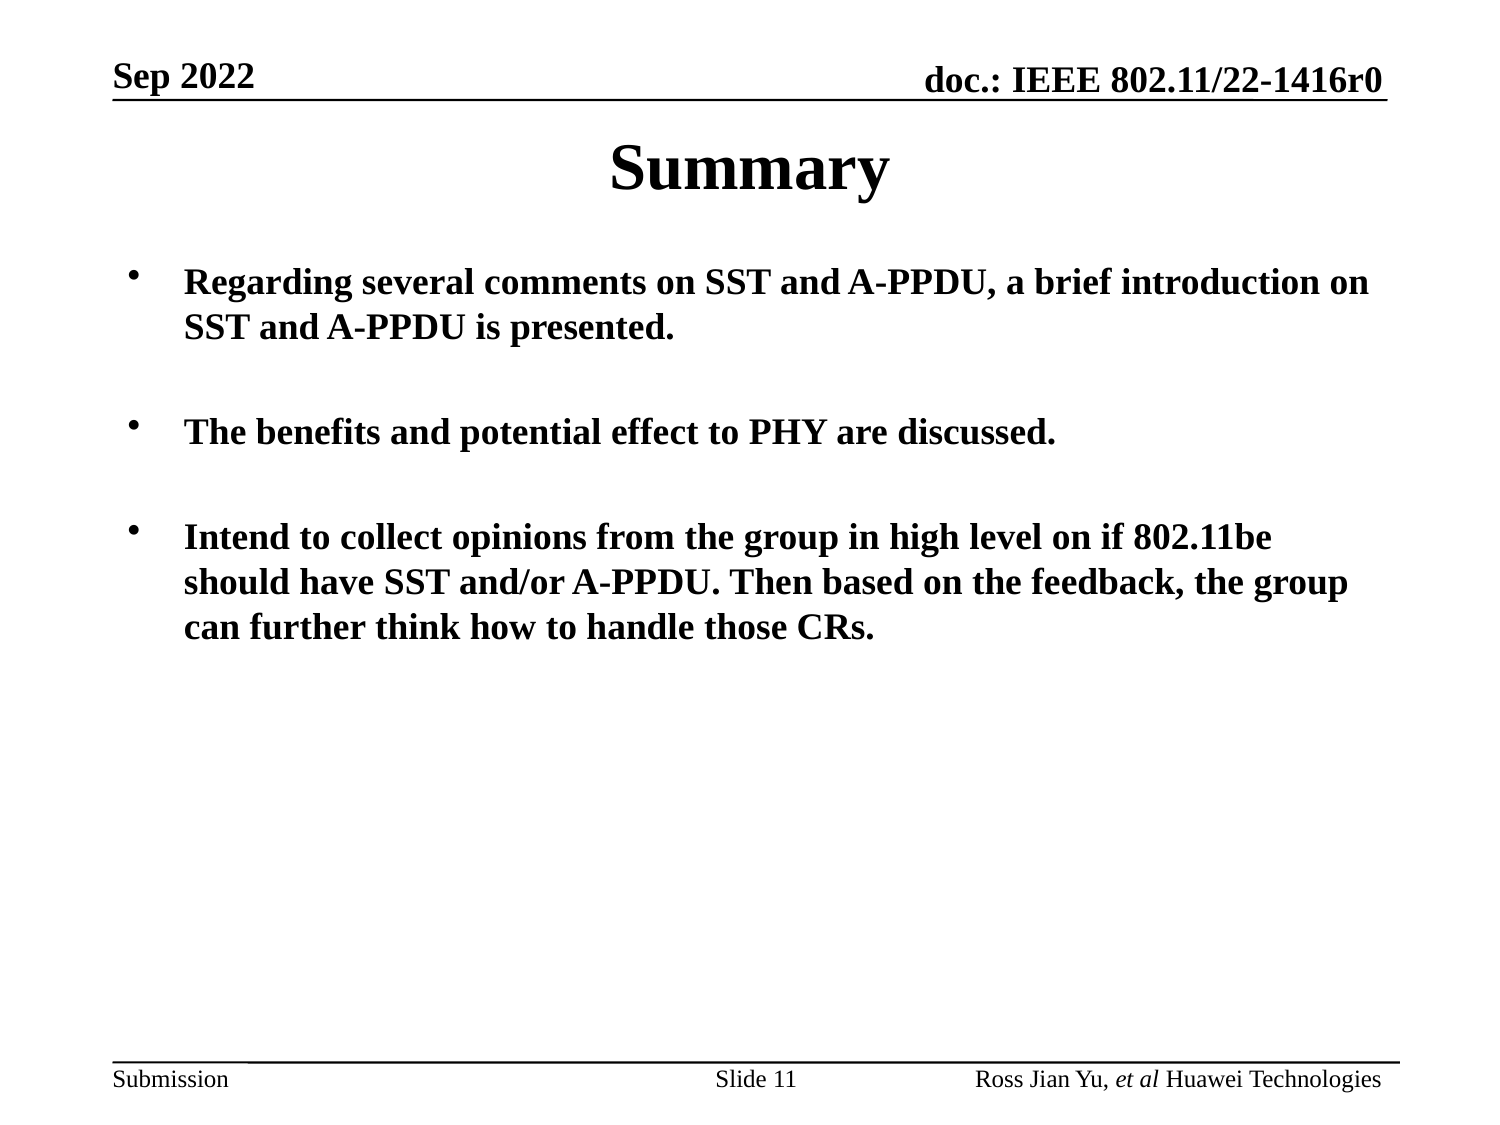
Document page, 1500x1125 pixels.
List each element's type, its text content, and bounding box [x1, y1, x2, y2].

list Regarding several comments on SST and A-PPDU, a brief introduction on SST and A-PPDU is presented. The benefits and potential effect to PHY are discussed. Intend to collect opinions from the group in high level on if 802.11be should have SST and/or A-PPDU. Then based on the feedback, the group can further think how to handle those CRs. [112, 249, 1388, 1001]
slide_number Slide 11 [712, 1061, 800, 1093]
title Summary [112, 112, 1388, 213]
